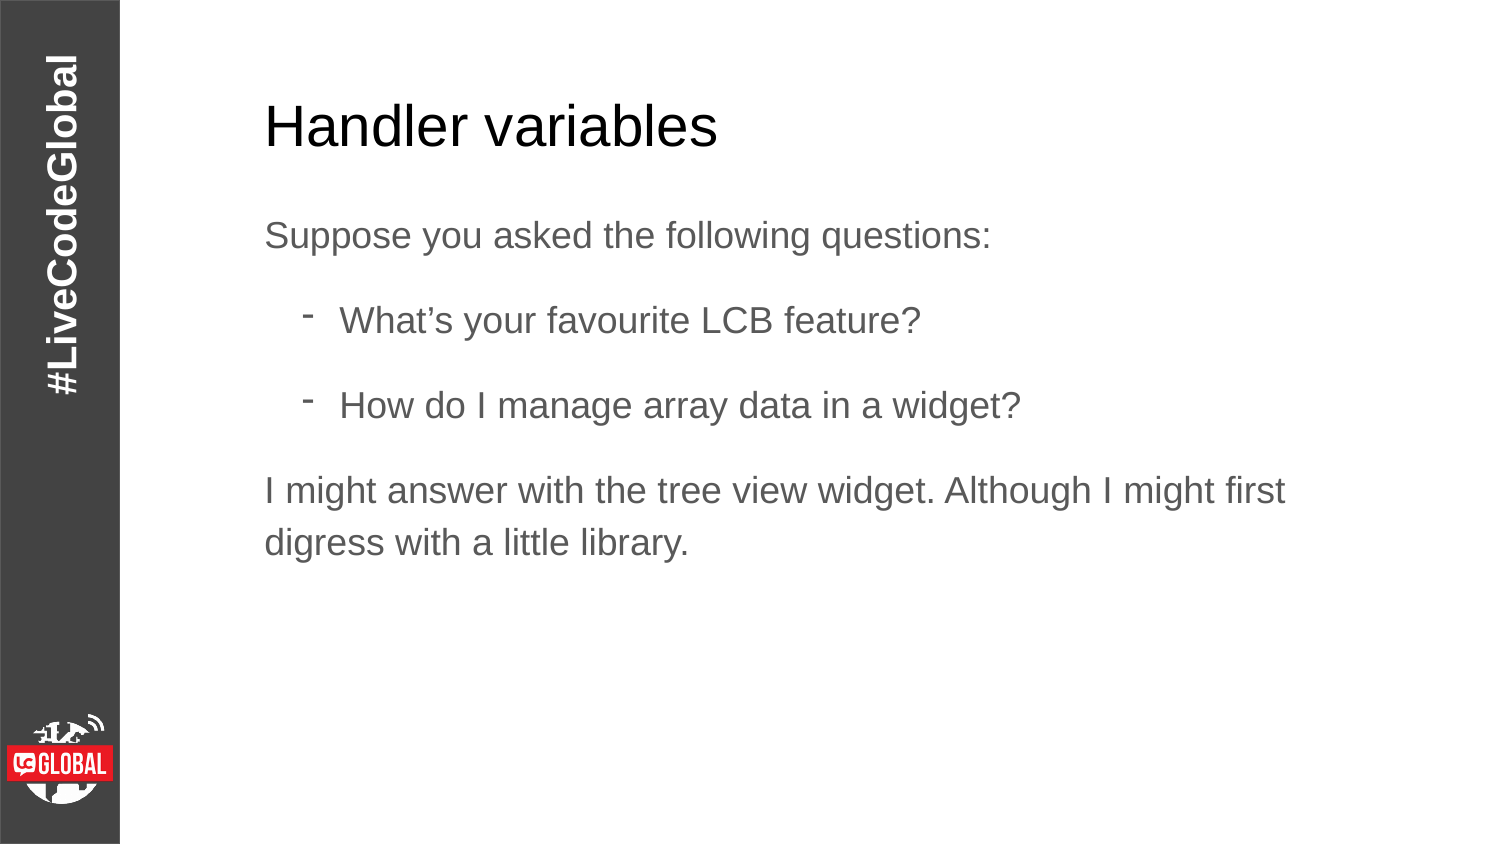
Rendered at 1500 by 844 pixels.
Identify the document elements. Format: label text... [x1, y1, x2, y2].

list Suppose you asked the following questions: What’s your favourite LCB feature? How do I manage array data in a widget? I might answer with the tree view widget. Although I might first digress with a little library. [249, 189, 1417, 778]
picture [7, 714, 113, 804]
title Handler variables [249, 72, 1417, 167]
